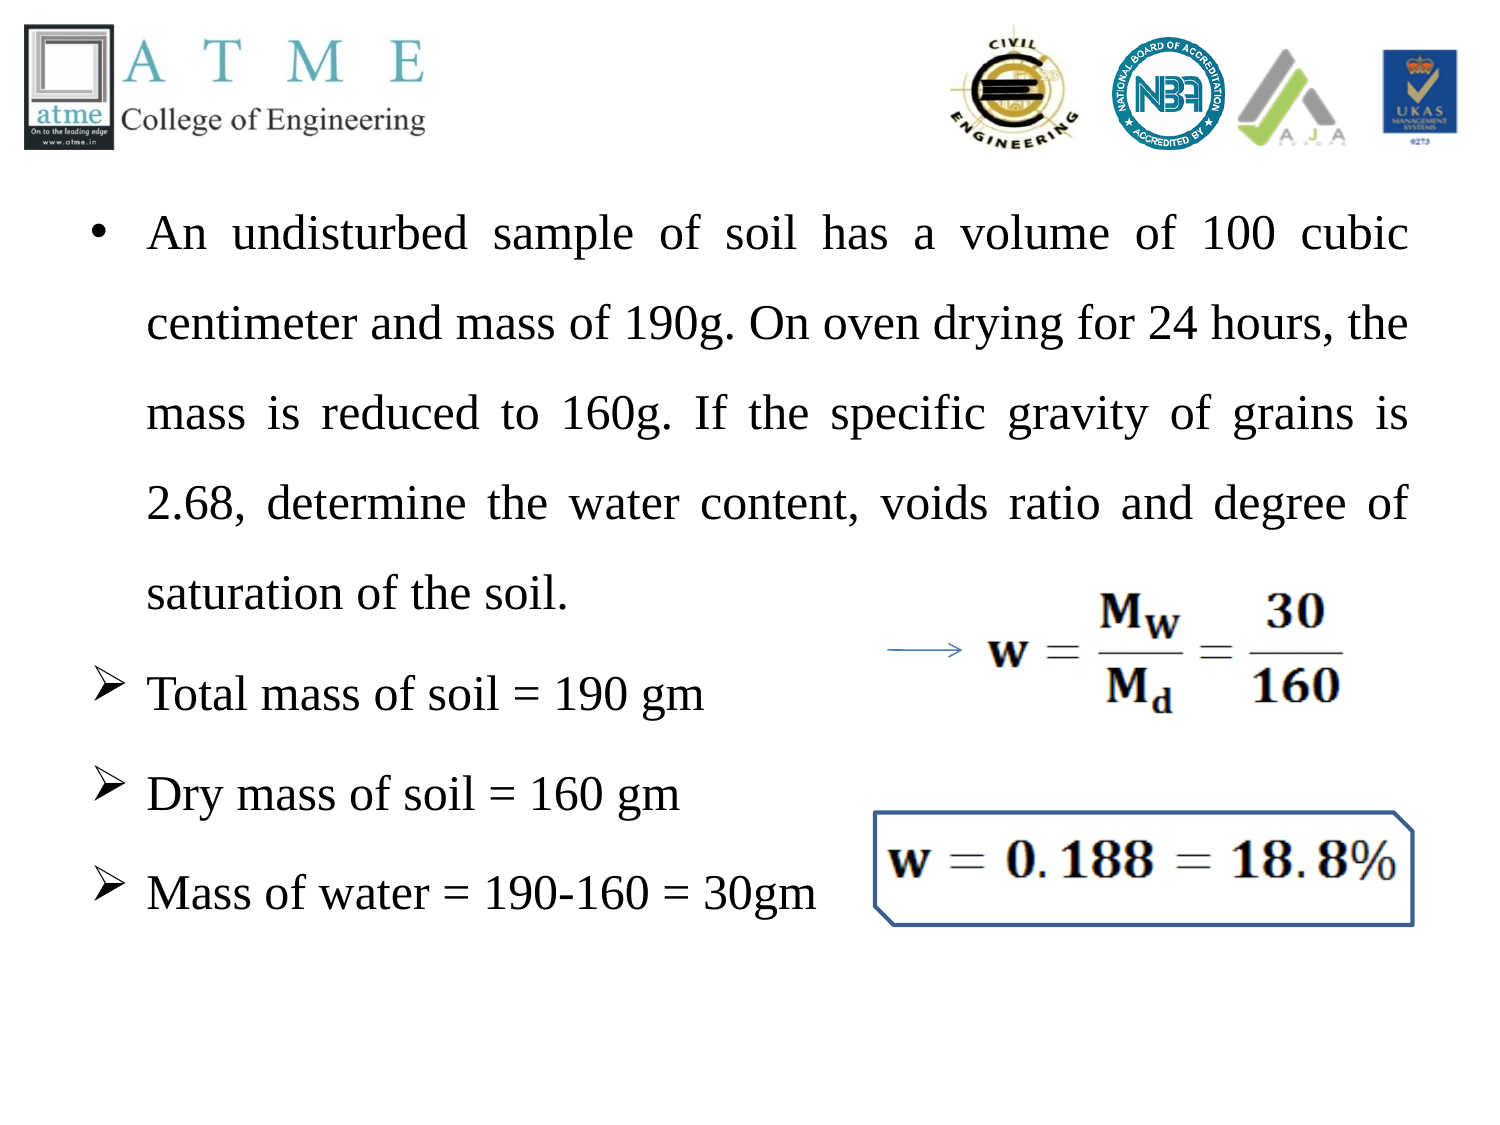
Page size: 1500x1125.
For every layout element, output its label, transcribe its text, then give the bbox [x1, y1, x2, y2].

picture [1179, 37, 1225, 79]
picture [987, 587, 1346, 726]
picture [950, 24, 1080, 150]
picture [1209, 103, 1218, 120]
picture [887, 824, 1401, 901]
picture [1112, 37, 1213, 150]
picture [1237, 49, 1458, 146]
list An undisturbed sample of soil has a volume of 100 cubic centimeter and mass of 190g. On oven drying for 24 hours, the mass is reduced to 160g. If the specific gravity of grains is 2.68, determine the water content, voids ratio and degree of saturation of the soil. Total mass of soil = 190 gm Dry mass of soil = 160 gm Mass of water = 190-160 = 30gm [75, 162, 1425, 1005]
text_box [872, 810, 1415, 928]
picture [24, 24, 425, 150]
picture [1184, 109, 1225, 150]
